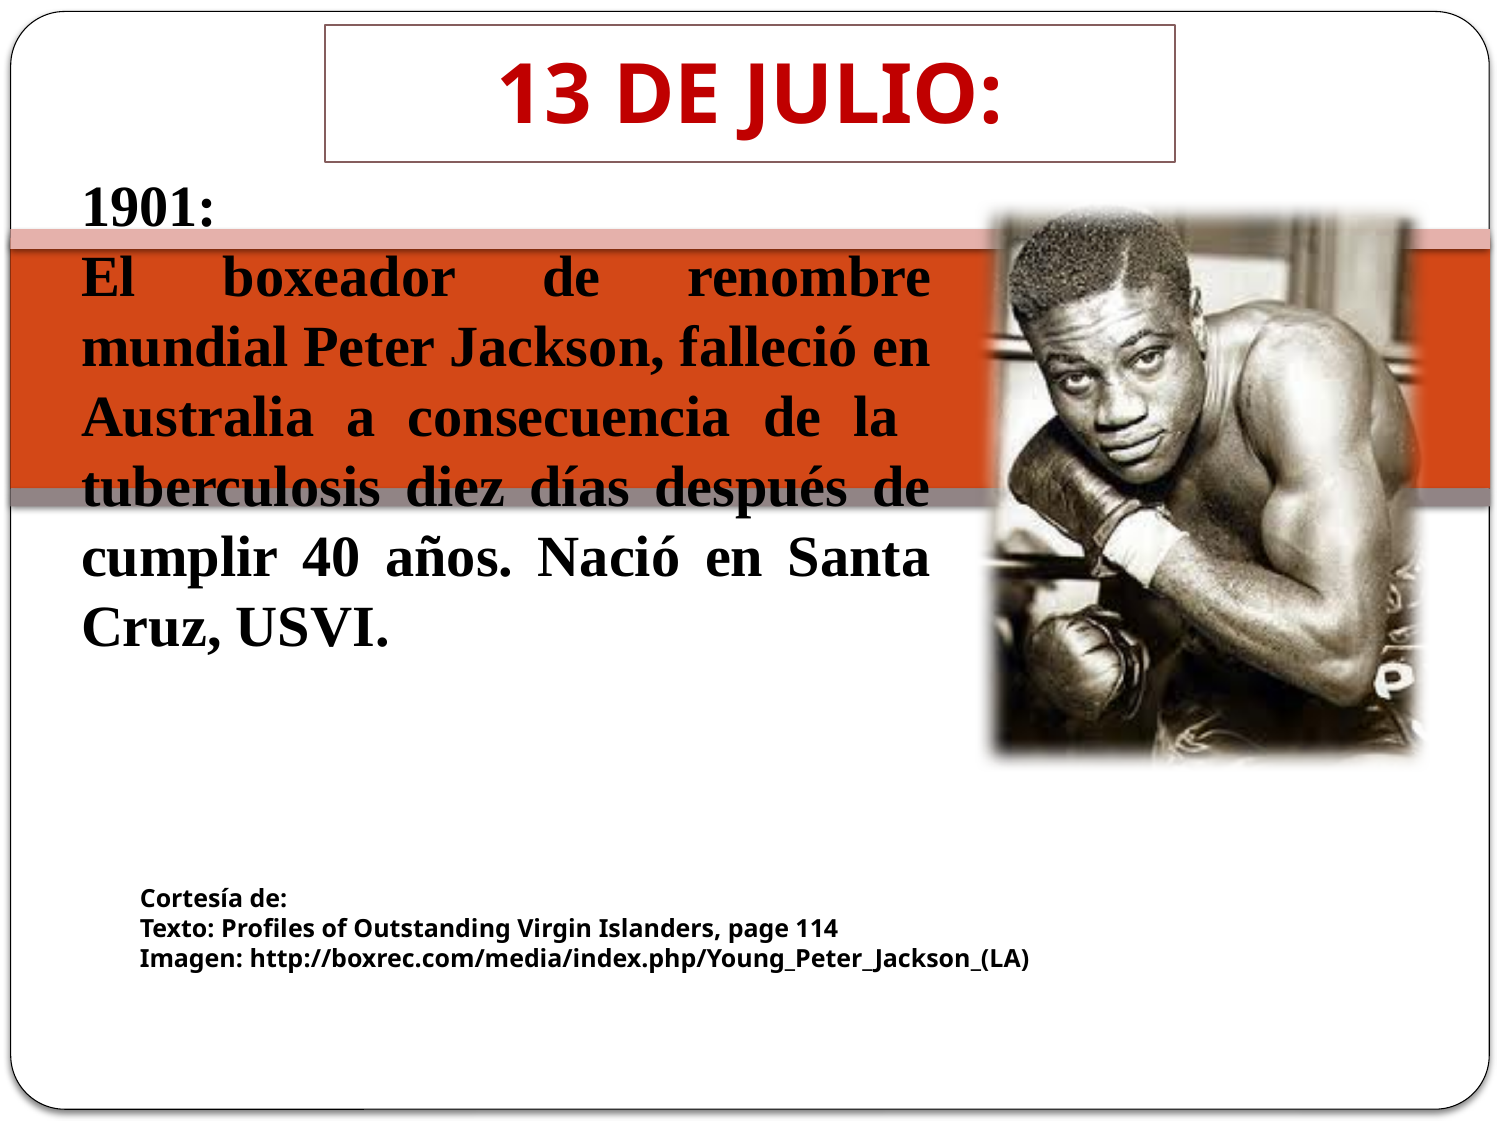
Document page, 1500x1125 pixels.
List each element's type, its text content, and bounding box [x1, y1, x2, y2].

text_box 1901: El boxeador de renombre mundial Peter Jackson, falleció en Australia a consecuencia de la tuberculosis diez días después de cumplir 40 años. Nació en Santa Cruz, USVI. [75, 162, 938, 713]
picture [974, 199, 1430, 773]
text_box Cortesía de: Texto: Profiles of Outstanding Virgin Islanders, page 114 Imagen: http://boxrec.com/media/index.php/Young_Peter_Jackson_(LA) [124, 875, 1325, 980]
title 13 DE JULIO: [324, 24, 1176, 163]
